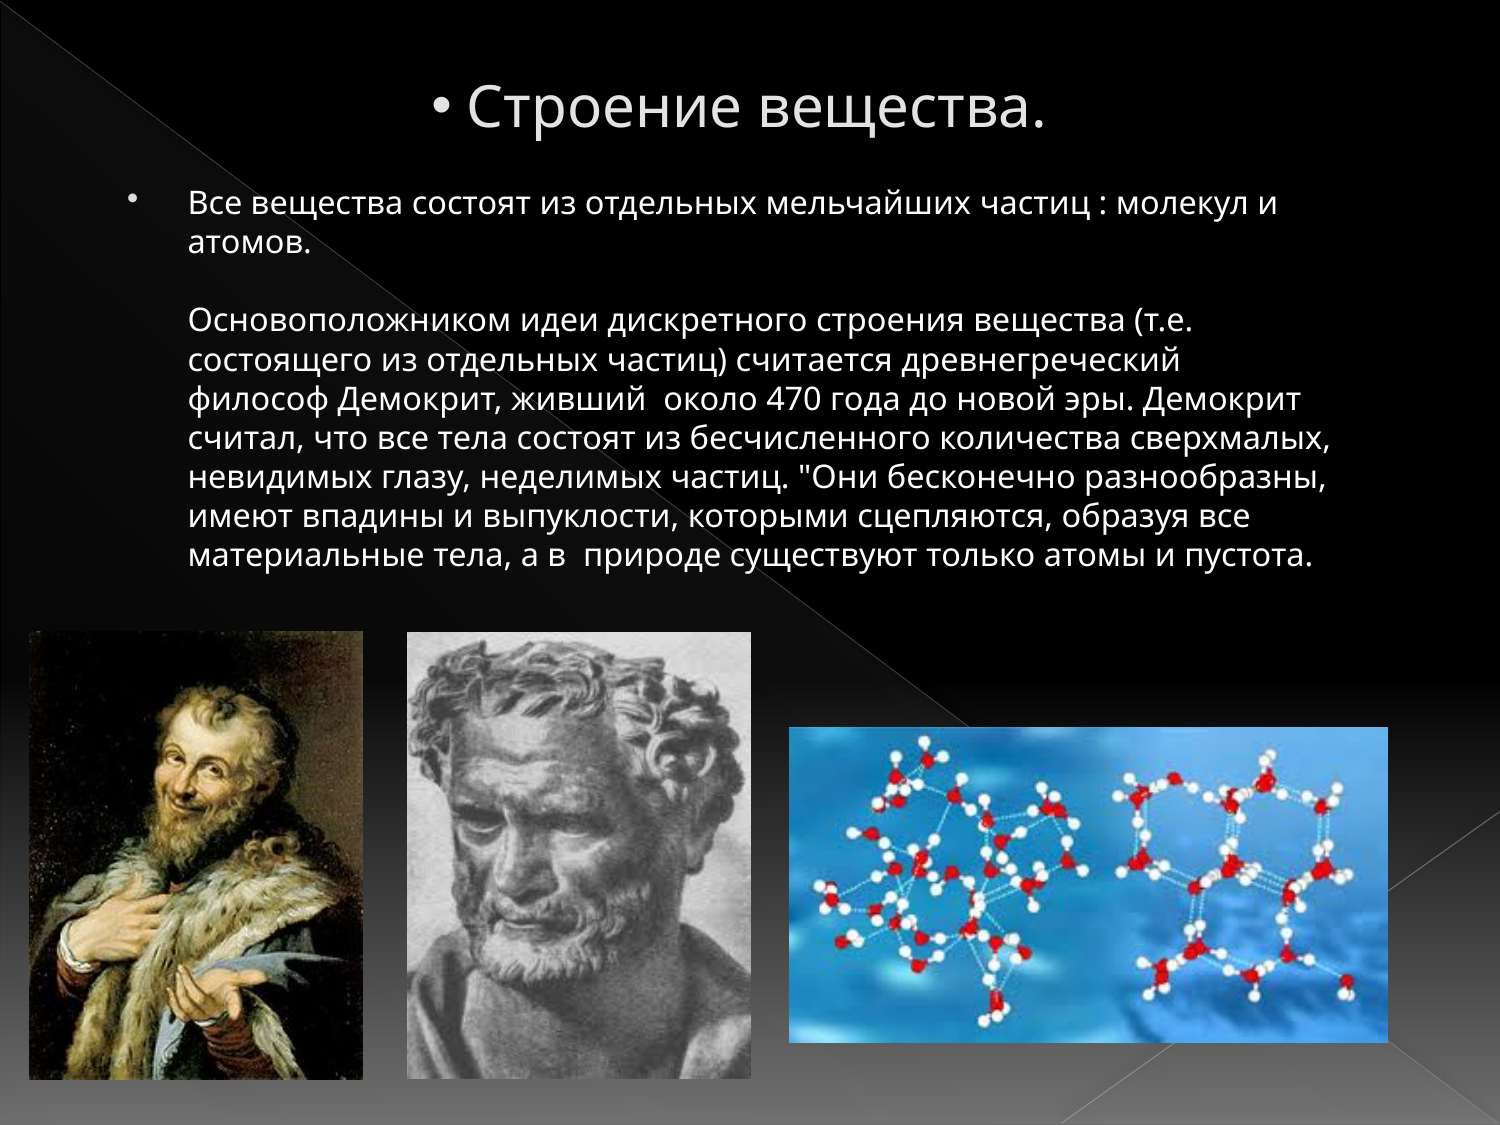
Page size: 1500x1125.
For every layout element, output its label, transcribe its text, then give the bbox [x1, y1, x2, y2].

picture [29, 631, 363, 1080]
picture [788, 726, 1389, 1044]
title Строение вещества. [75, 43, 1360, 164]
picture [407, 632, 751, 1079]
list Все вещества состоят из отдельных мельчайших частиц : молекул и атомов. Основоположником идеи дискретного строения вещества (т.е. состоящего из отдельных частиц) считается древнегреческий философ Демокрит, живший около 470 года до новой эры. Демокрит считал, что все тела состоят из бесчисленного количества сверхмалых, невидимых глазу, неделимых частиц. "Они бесконечно разнообразны, имеют впадины и выпуклости, которыми сцепляются, образуя все материальные тела, а в природе существуют только атомы и пустота. [103, 174, 1360, 668]
